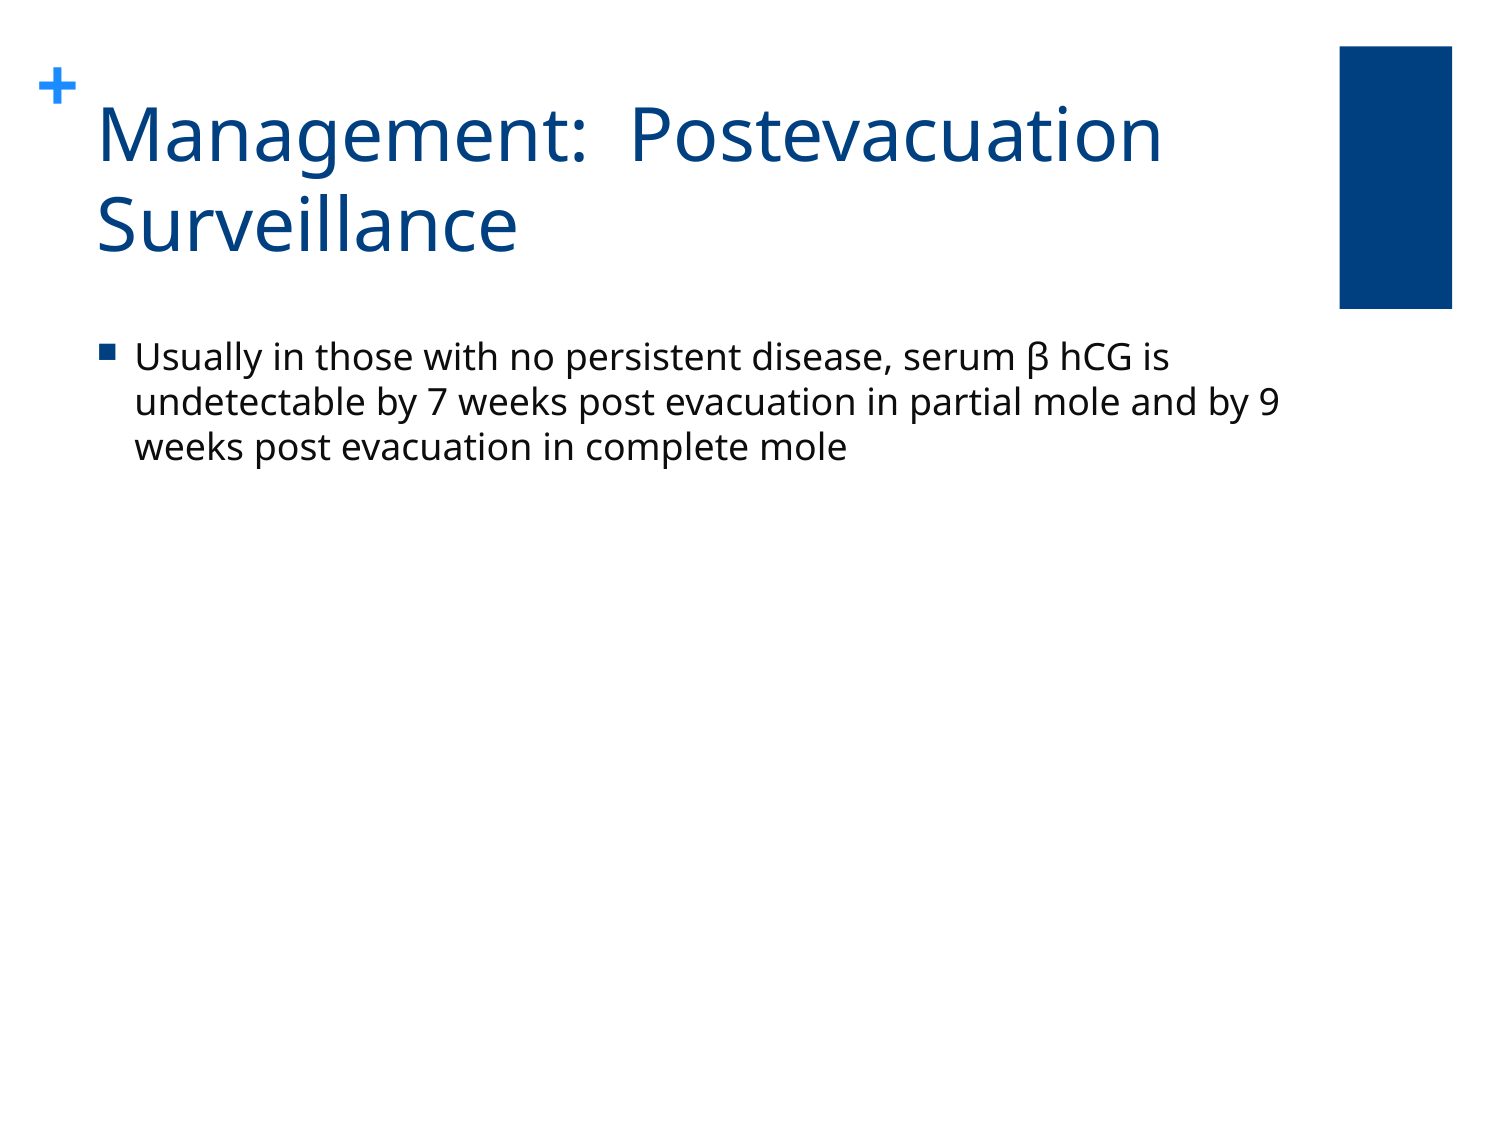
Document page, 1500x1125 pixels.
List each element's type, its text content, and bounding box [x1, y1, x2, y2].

list Usually in those with no persistent disease, serum β hCG is undetectable by 7 weeks post evacuation in partial mole and by 9 weeks post evacuation in complete mole [81, 325, 1324, 649]
title Management: Postevacuation Surveillance [81, 79, 1322, 263]
